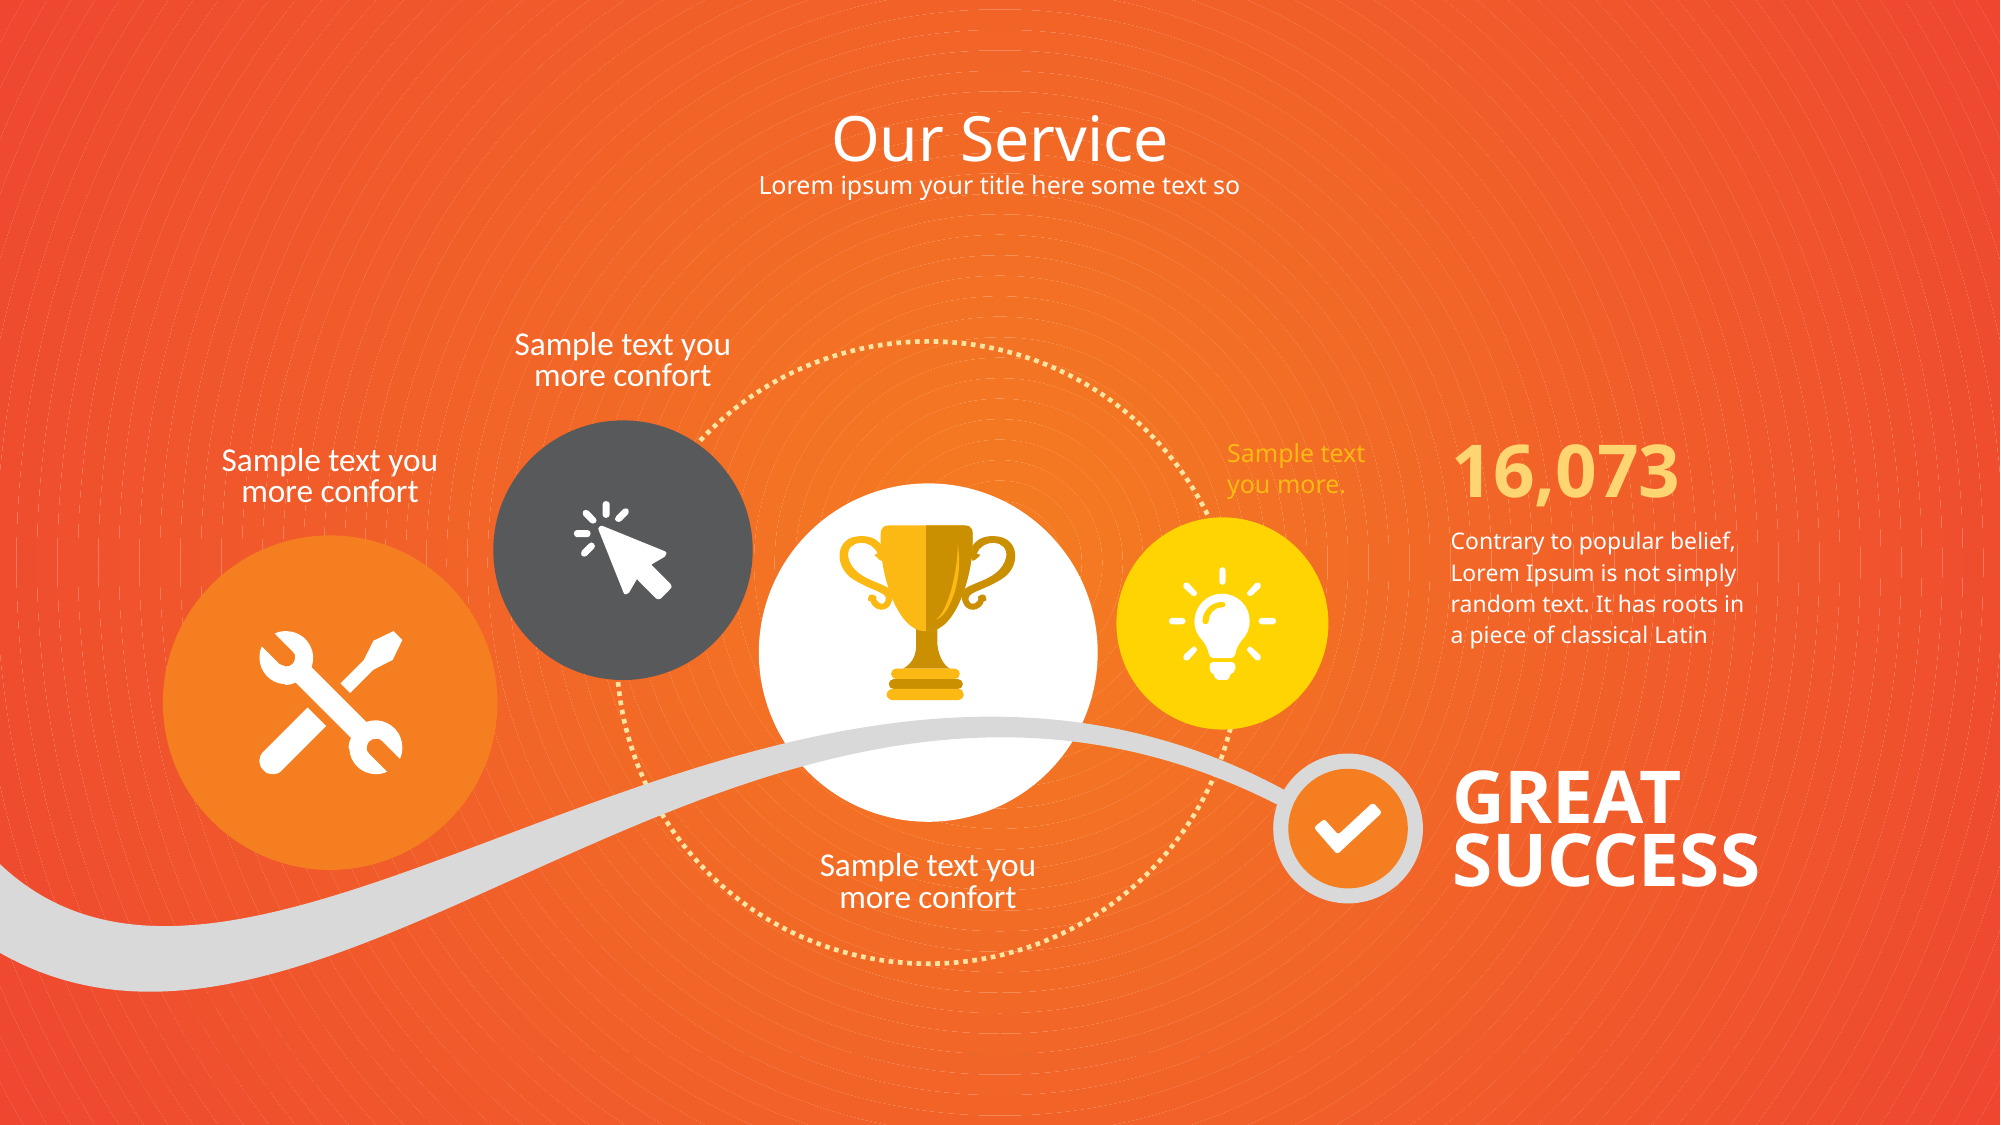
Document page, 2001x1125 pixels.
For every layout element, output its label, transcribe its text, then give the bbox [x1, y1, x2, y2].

text_box [1273, 753, 1423, 904]
text_box [602, 501, 610, 518]
text_box [581, 542, 595, 557]
list Lorem ipsum your title here some text so [137, 165, 1863, 212]
text_box [1209, 662, 1236, 680]
text_box 16,073 [1436, 417, 1696, 515]
text_box Sample text you more. [1212, 428, 1389, 506]
text_box [662, 742, 1214, 964]
text_box [598, 525, 672, 600]
text_box Contrary to popular belief, Lorem Ipsum is not simply random text. It has roots in a piece of classical Latin [1435, 515, 1768, 656]
text_box [1116, 517, 1329, 730]
text_box [614, 508, 629, 522]
text_box [1258, 617, 1277, 625]
text_box [1168, 617, 1186, 625]
text_box [758, 483, 1098, 743]
text_box [162, 535, 498, 870]
text_box [1314, 803, 1382, 854]
text_box [1288, 768, 1408, 889]
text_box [833, 525, 1021, 701]
text_box [803, 738, 1073, 822]
text_box [582, 510, 597, 524]
text_box [1246, 582, 1261, 597]
text_box Sample text you more confort [791, 844, 1065, 922]
text_box [1183, 582, 1198, 597]
text_box [1246, 646, 1261, 661]
text_box [0, 716, 1283, 992]
text_box [1194, 593, 1250, 659]
text_box [493, 420, 753, 681]
text_box [259, 631, 403, 775]
text_box Sample text you more confort [205, 439, 455, 517]
text_box [617, 341, 1230, 784]
text_box GREAT SUCCESS [1437, 768, 1819, 909]
text_box [573, 530, 591, 538]
title Our Service [137, 100, 1863, 165]
text_box [1183, 646, 1198, 661]
text_box [0, 0, 2000, 1125]
text_box Sample text you more confort [498, 323, 748, 401]
text_box [1219, 567, 1226, 585]
